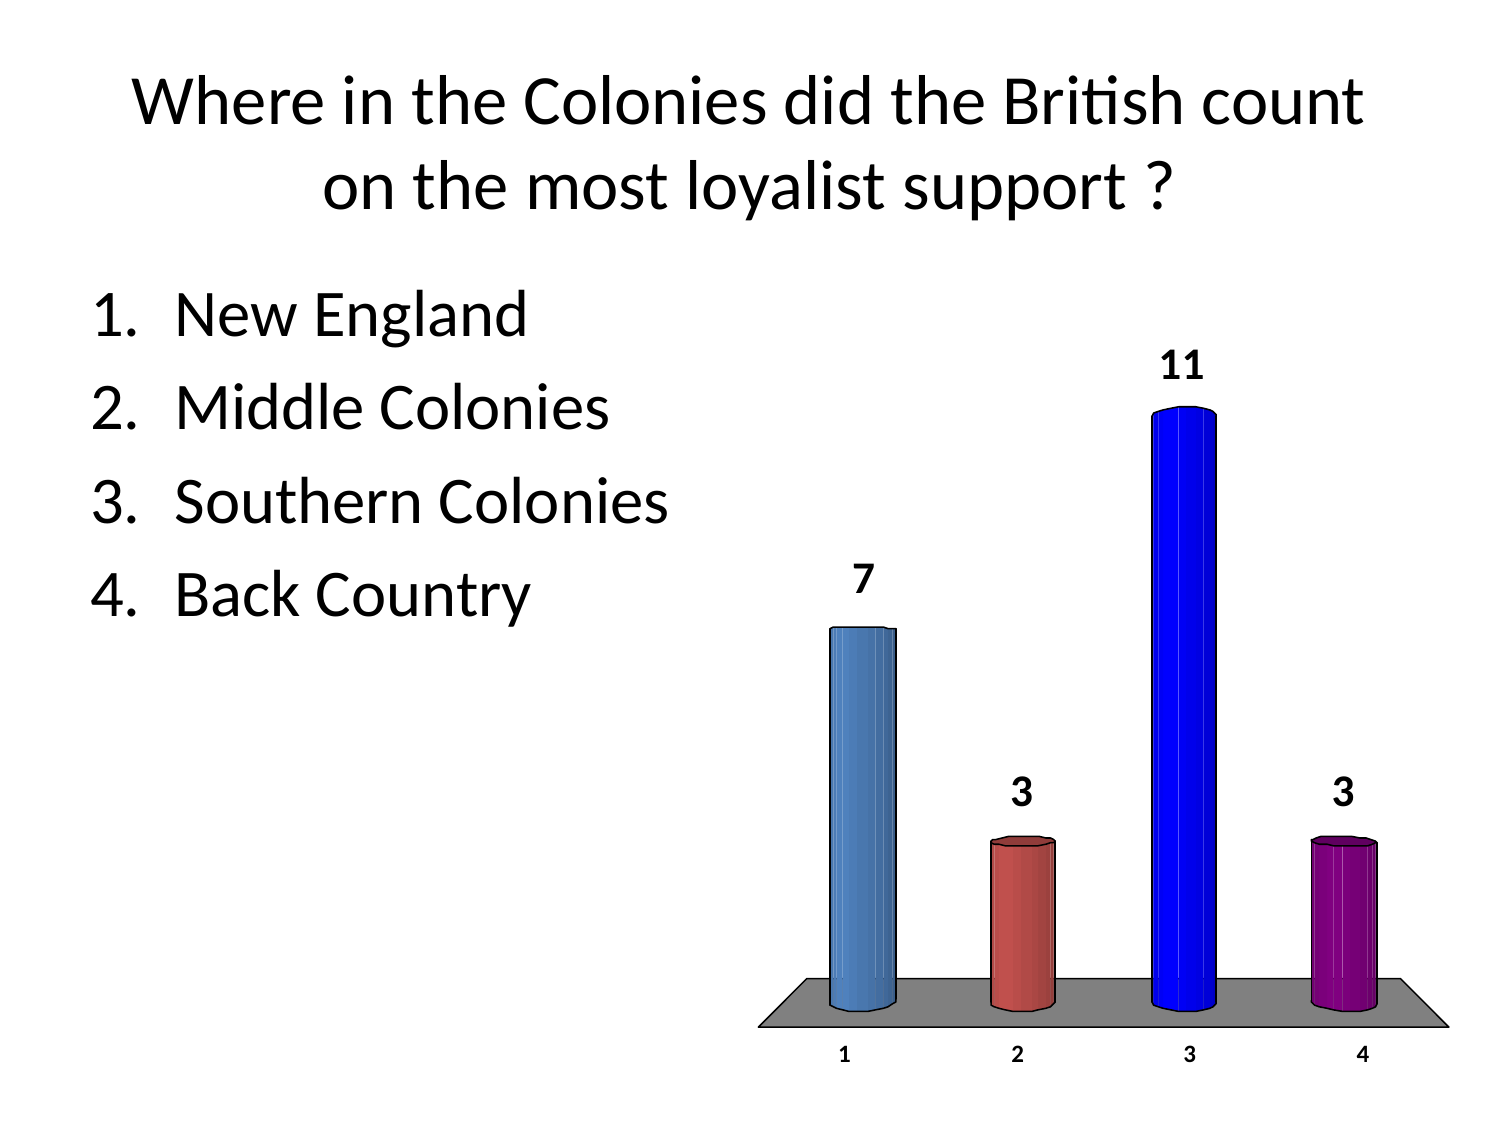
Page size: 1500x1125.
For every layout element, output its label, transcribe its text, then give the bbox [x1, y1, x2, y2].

title Where in the Colonies did the British count on the most loyalist support ? [75, 45, 1425, 233]
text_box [739, 270, 1490, 1115]
list New England Middle Colonies Southern Colonies Back Country [75, 262, 750, 1005]
